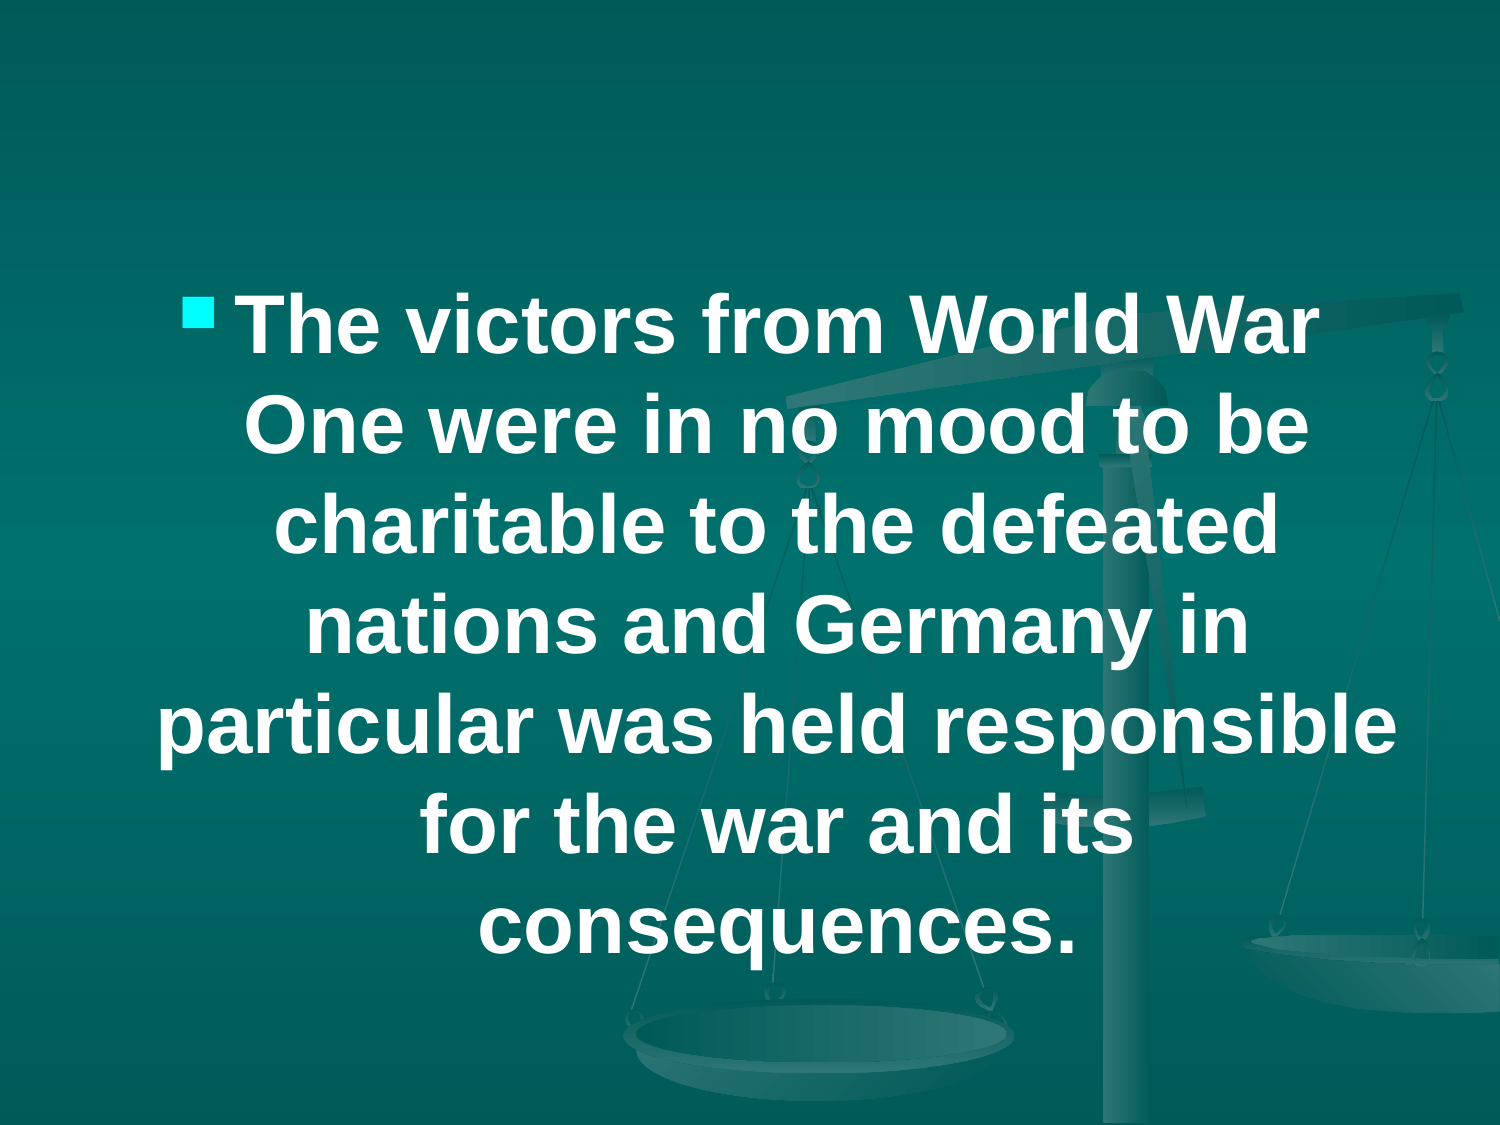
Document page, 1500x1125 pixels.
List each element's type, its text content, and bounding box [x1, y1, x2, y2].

list The victors from World War One were in no mood to be charitable to the defeated nations and Germany in particular was held responsible for the war and its consequences. [74, 262, 1426, 1006]
